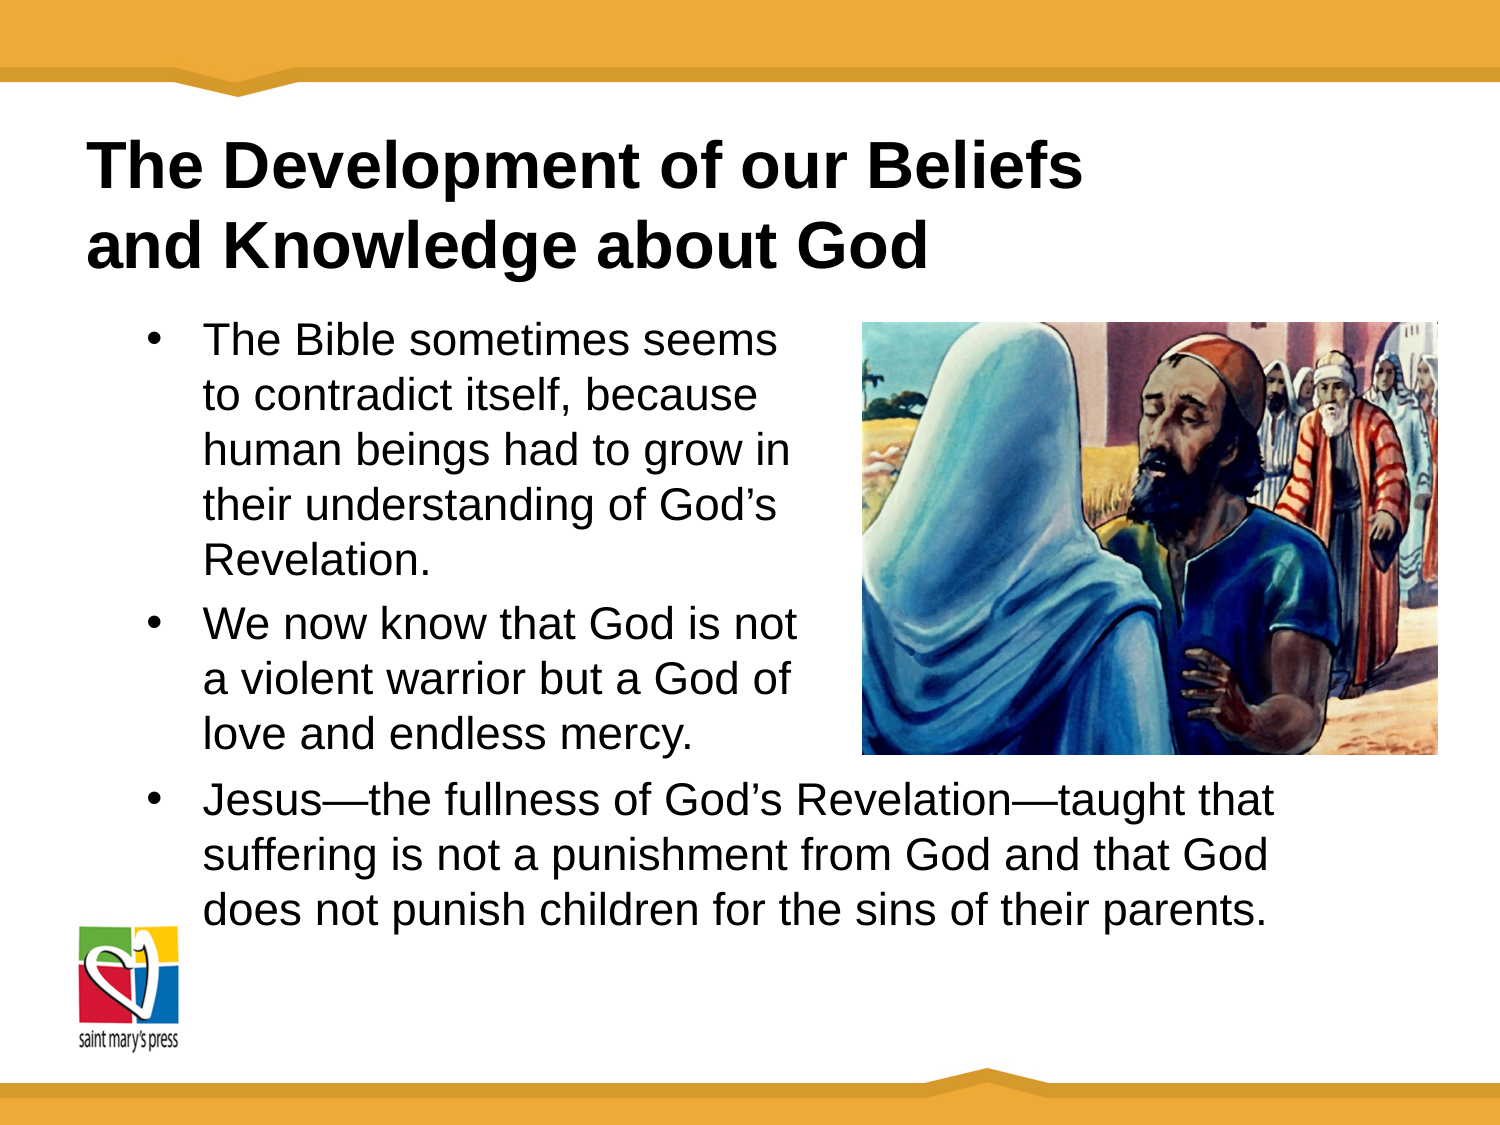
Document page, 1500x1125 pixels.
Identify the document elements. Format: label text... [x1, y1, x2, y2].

picture [0, 0, 1500, 1125]
text_box Jesus—the fullness of God’s Revelation—taught that suffering is not a punishment from God and that God does not punish children for the sins of their parents. [131, 762, 1432, 1088]
list The Bible sometimes seems to contradict itself, because human beings had to grow in their understanding of God’s Revelation. We now know that God is not a violent warrior but a God of love and endless mercy. [131, 302, 844, 762]
title The Development of our Beliefs and Knowledge about God [71, 157, 1421, 246]
